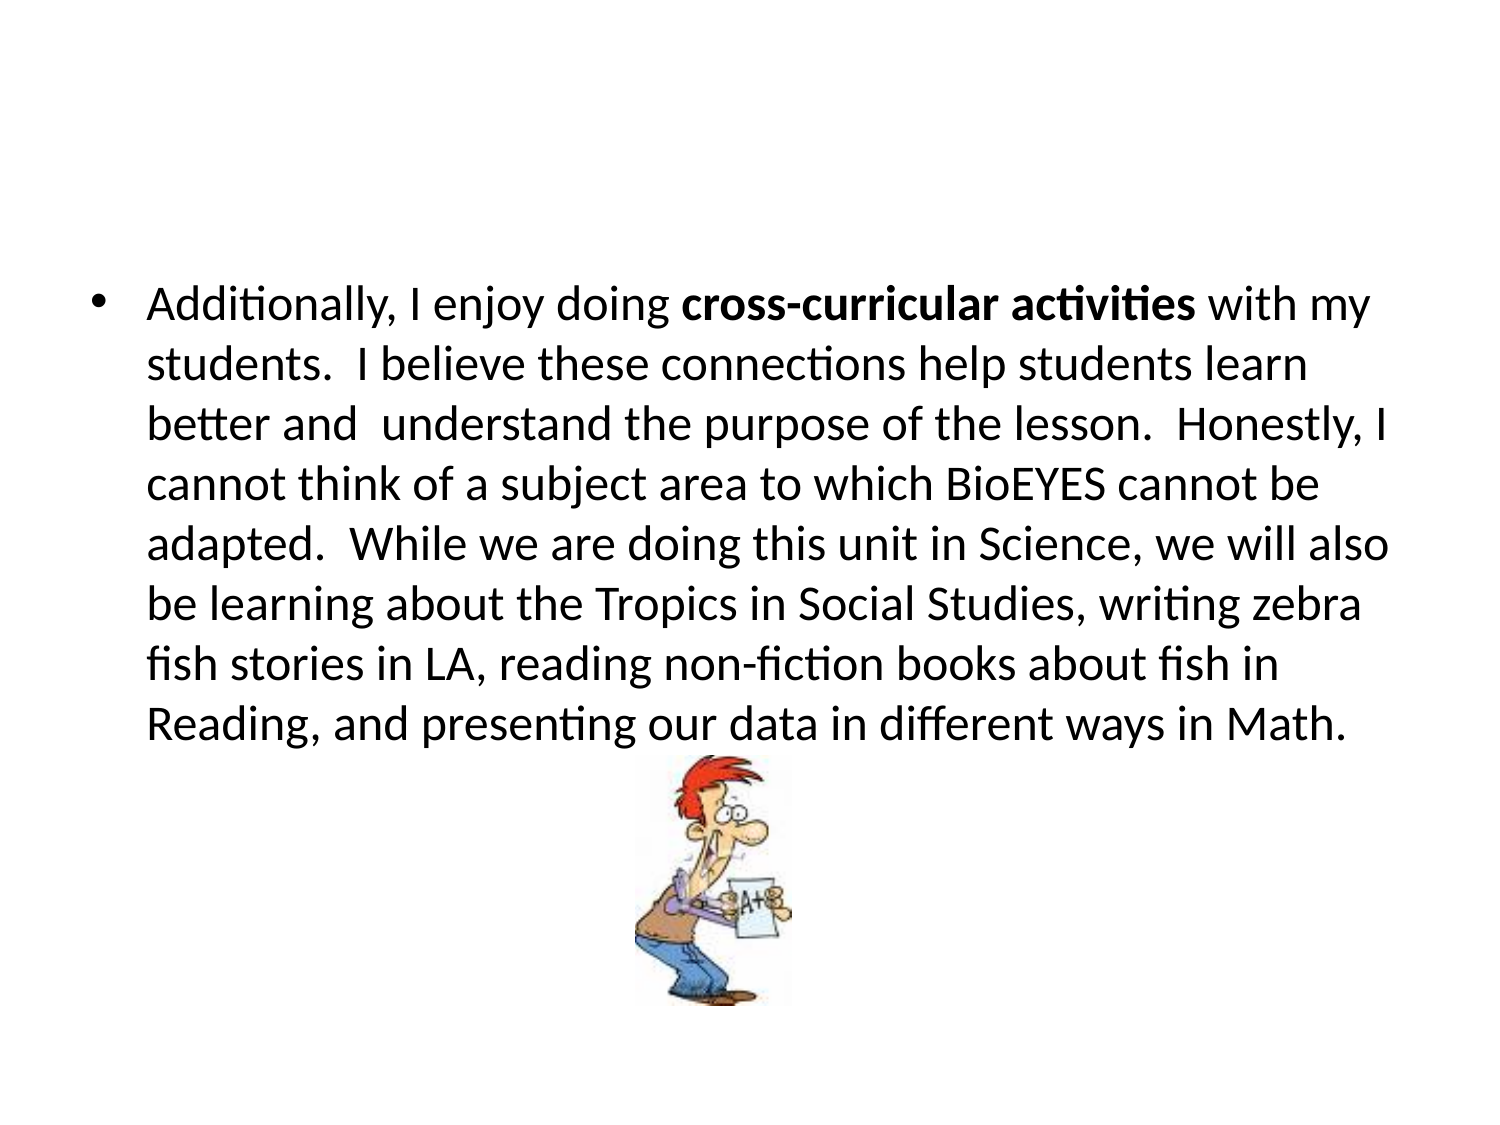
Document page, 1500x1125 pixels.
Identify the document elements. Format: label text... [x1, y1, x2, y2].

picture [634, 755, 792, 1006]
list Additionally, I enjoy doing cross-curricular activities with my students. I believe these connections help students learn better and understand the purpose of the lesson. Honestly, I cannot think of a subject area to which BioEYES cannot be adapted. While we are doing this unit in Science, we will also be learning about the Tropics in Social Studies, writing zebra fish stories in LA, reading non-fiction books about fish in Reading, and presenting our data in different ways in Math. [75, 262, 1425, 1005]
